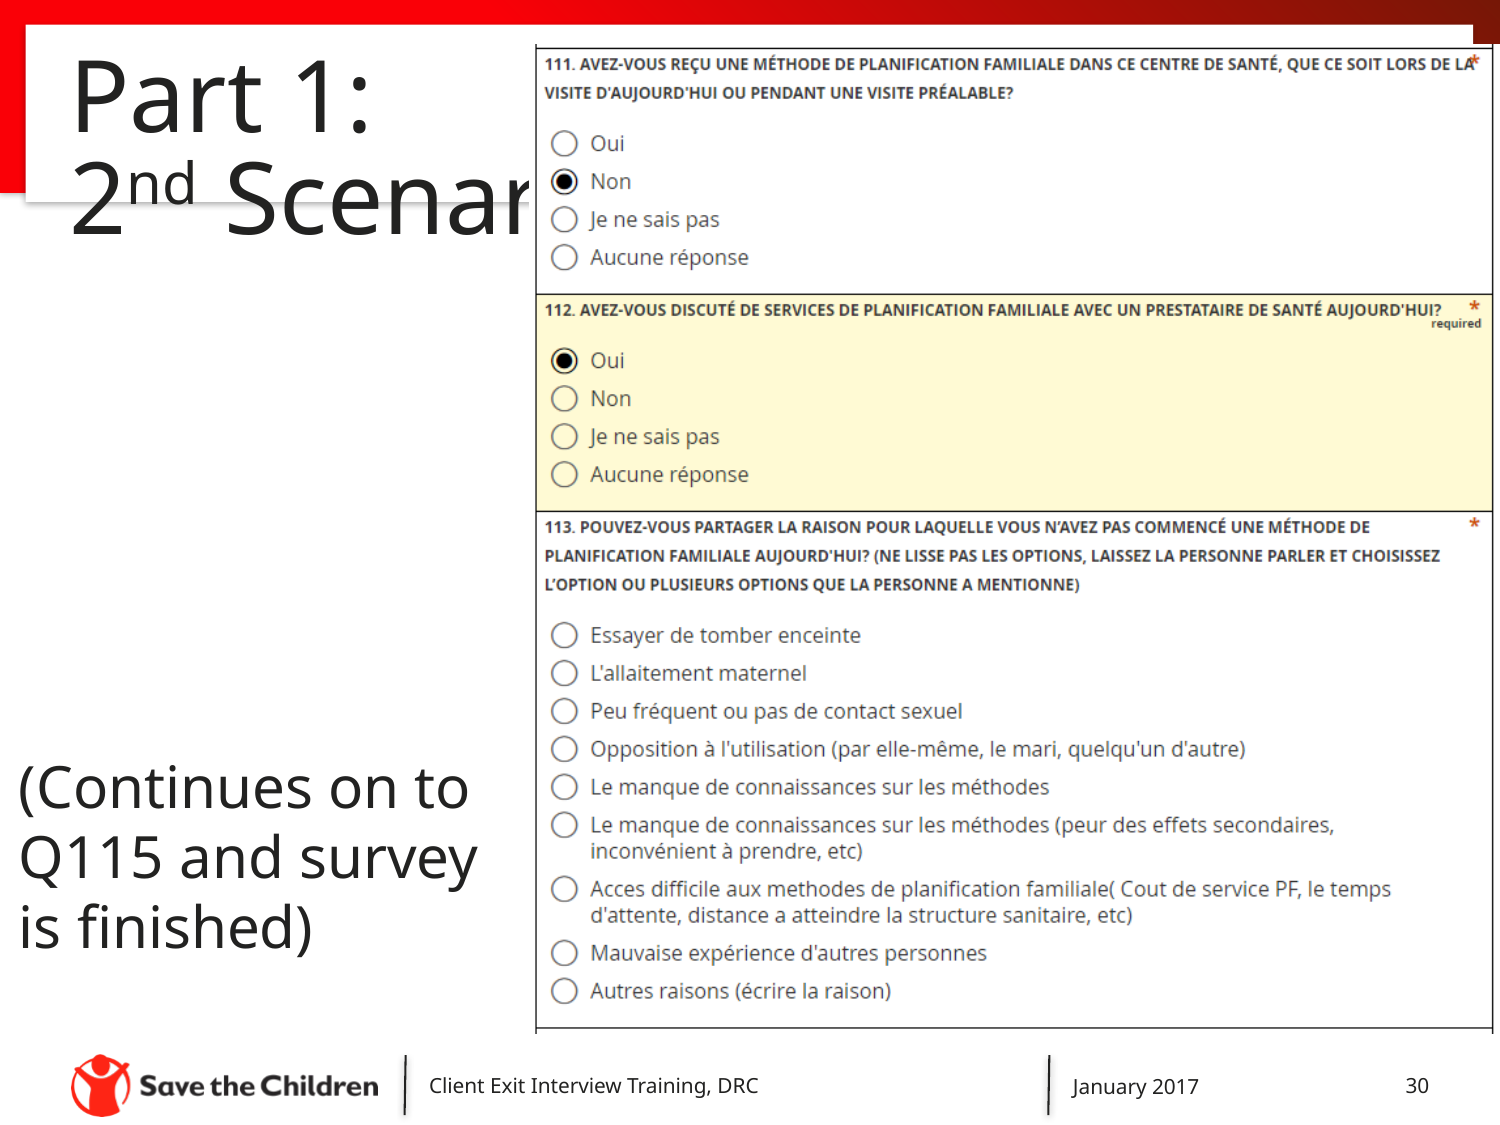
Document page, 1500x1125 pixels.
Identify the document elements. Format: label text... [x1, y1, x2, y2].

slide_number 30 [1317, 1056, 1445, 1117]
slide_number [1057, 1056, 1317, 1117]
title Part 1: 2nd Scenario [69, 50, 524, 273]
text_box (Continues on to Q115 and survey is finished) [19, 750, 494, 961]
picture [529, 44, 1500, 1034]
picture [71, 1054, 378, 1117]
footer Client Exit Interview Training, DRC [414, 1056, 1042, 1117]
